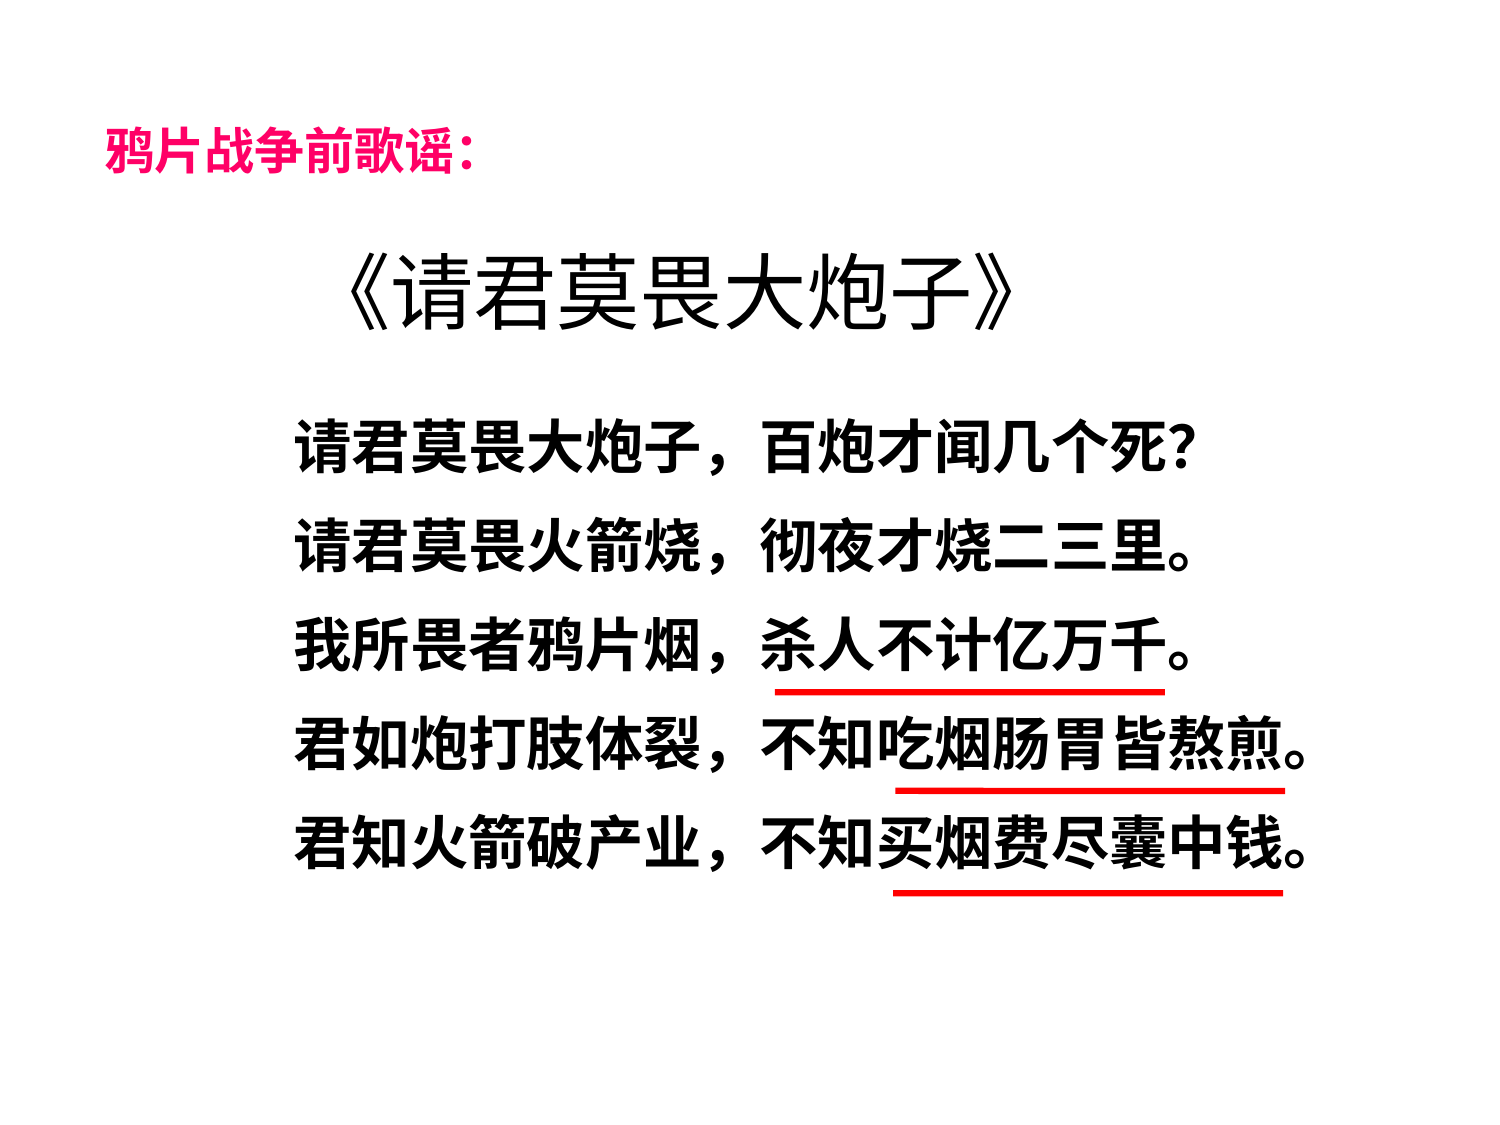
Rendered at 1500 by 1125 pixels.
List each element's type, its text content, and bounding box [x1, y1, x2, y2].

list 请君莫畏大炮子，百炮才闻几个死？ 请君莫畏火箭烧，彻夜才烧二三里。 我所畏者鸦片烟，杀人不计亿万千。 君如炮打肢体裂，不知吃烟肠胃皆熬煎。 君知火箭破产业，不知买烟费尽囊中钱。 [278, 384, 1500, 929]
title 鸦片战争前歌谣： 《请君莫畏大炮子》 [89, 113, 1376, 347]
